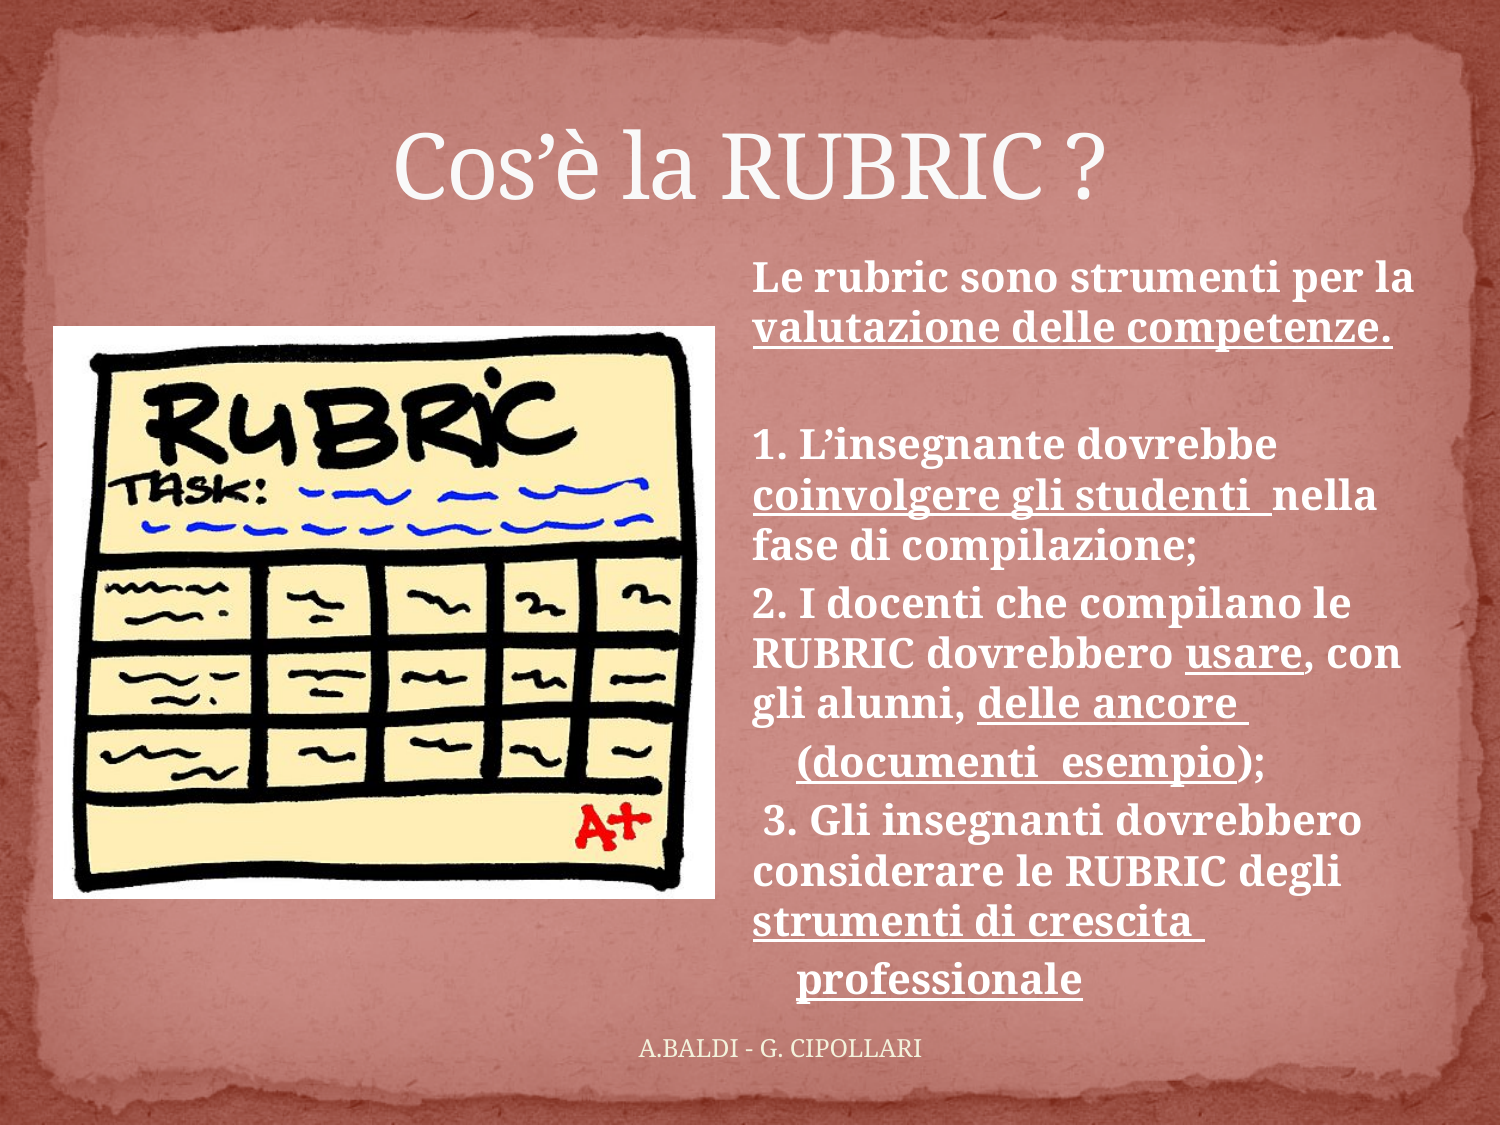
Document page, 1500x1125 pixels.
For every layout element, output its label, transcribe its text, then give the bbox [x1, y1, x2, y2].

footer A.BALDI - G. CIPOLLARI [350, 1017, 938, 1081]
title Cos’è la RUBRIC ? [74, 24, 1425, 225]
picture [53, 326, 715, 900]
list Le rubric sono strumenti per la valutazione delle competenze. 1. L’insegnante dovrebbe coinvolgere gli studenti nella fase di compilazione; 2. I docenti che compilano le RUBRIC dovrebbero usare, con gli alunni, delle ancore (documenti esempio); 3. Gli insegnanti dovrebbero considerare le RUBRIC degli strumenti di crescita professionale [738, 243, 1437, 1036]
